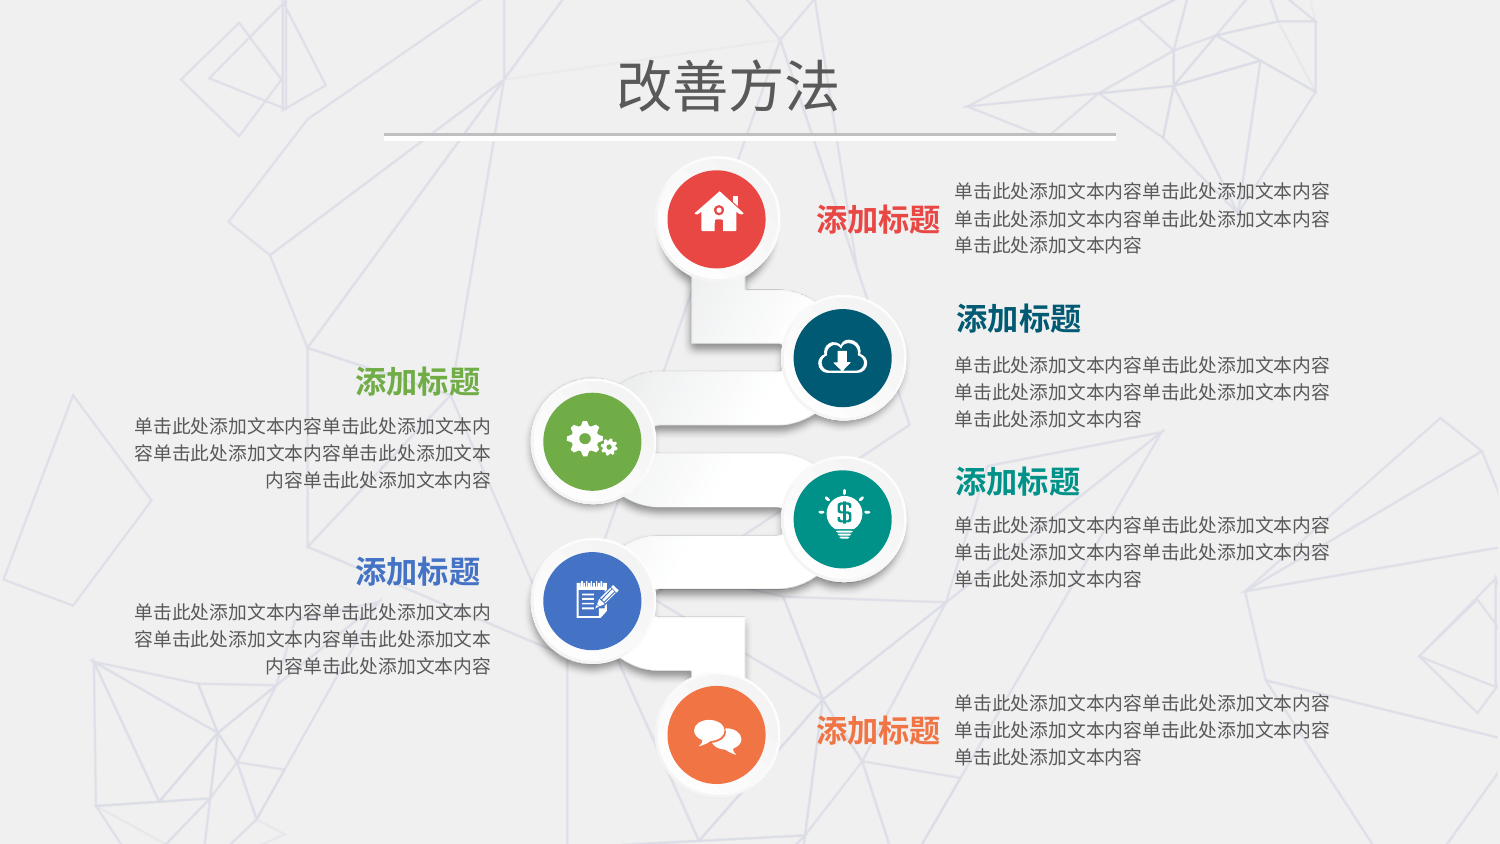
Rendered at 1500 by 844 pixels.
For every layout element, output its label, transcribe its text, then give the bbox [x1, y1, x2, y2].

picture [0, 0, 1498, 844]
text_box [694, 191, 744, 232]
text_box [781, 456, 907, 582]
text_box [530, 378, 657, 505]
text_box 单击此处添加文本内容单击此处添加文本内容单击此处添加文本内容单击此处添加文本内容单击此处添加文本内容 [957, 681, 1344, 774]
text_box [655, 671, 781, 798]
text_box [655, 156, 781, 282]
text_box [576, 581, 619, 618]
text_box 添加标题 [344, 546, 479, 590]
text_box 单击此处添加文本内容单击此处添加文本内容单击此处添加文本内容单击此处添加文本内容单击此处添加文本内容 [957, 343, 1344, 436]
title 改善方法 [280, 51, 1178, 136]
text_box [566, 421, 618, 457]
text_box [818, 488, 871, 539]
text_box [530, 537, 657, 664]
text_box 添加标题 [344, 356, 479, 404]
text_box 添加标题 [957, 456, 1092, 504]
text_box 单击此处添加文本内容单击此处添加文本内容单击此处添加文本内容单击此处添加文本内容单击此处添加文本内容 [118, 404, 479, 497]
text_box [781, 294, 907, 421]
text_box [694, 719, 742, 755]
text_box 单击此处添加文本内容单击此处添加文本内容单击此处添加文本内容单击此处添加文本内容单击此处添加文本内容 [957, 170, 1344, 262]
text_box 添加标题 [957, 293, 1093, 343]
text_box 单击此处添加文本内容单击此处添加文本内容单击此处添加文本内容单击此处添加文本内容单击此处添加文本内容 [118, 590, 479, 683]
text_box 单击此处添加文本内容单击此处添加文本内容单击此处添加文本内容单击此处添加文本内容单击此处添加文本内容 [957, 504, 1344, 596]
